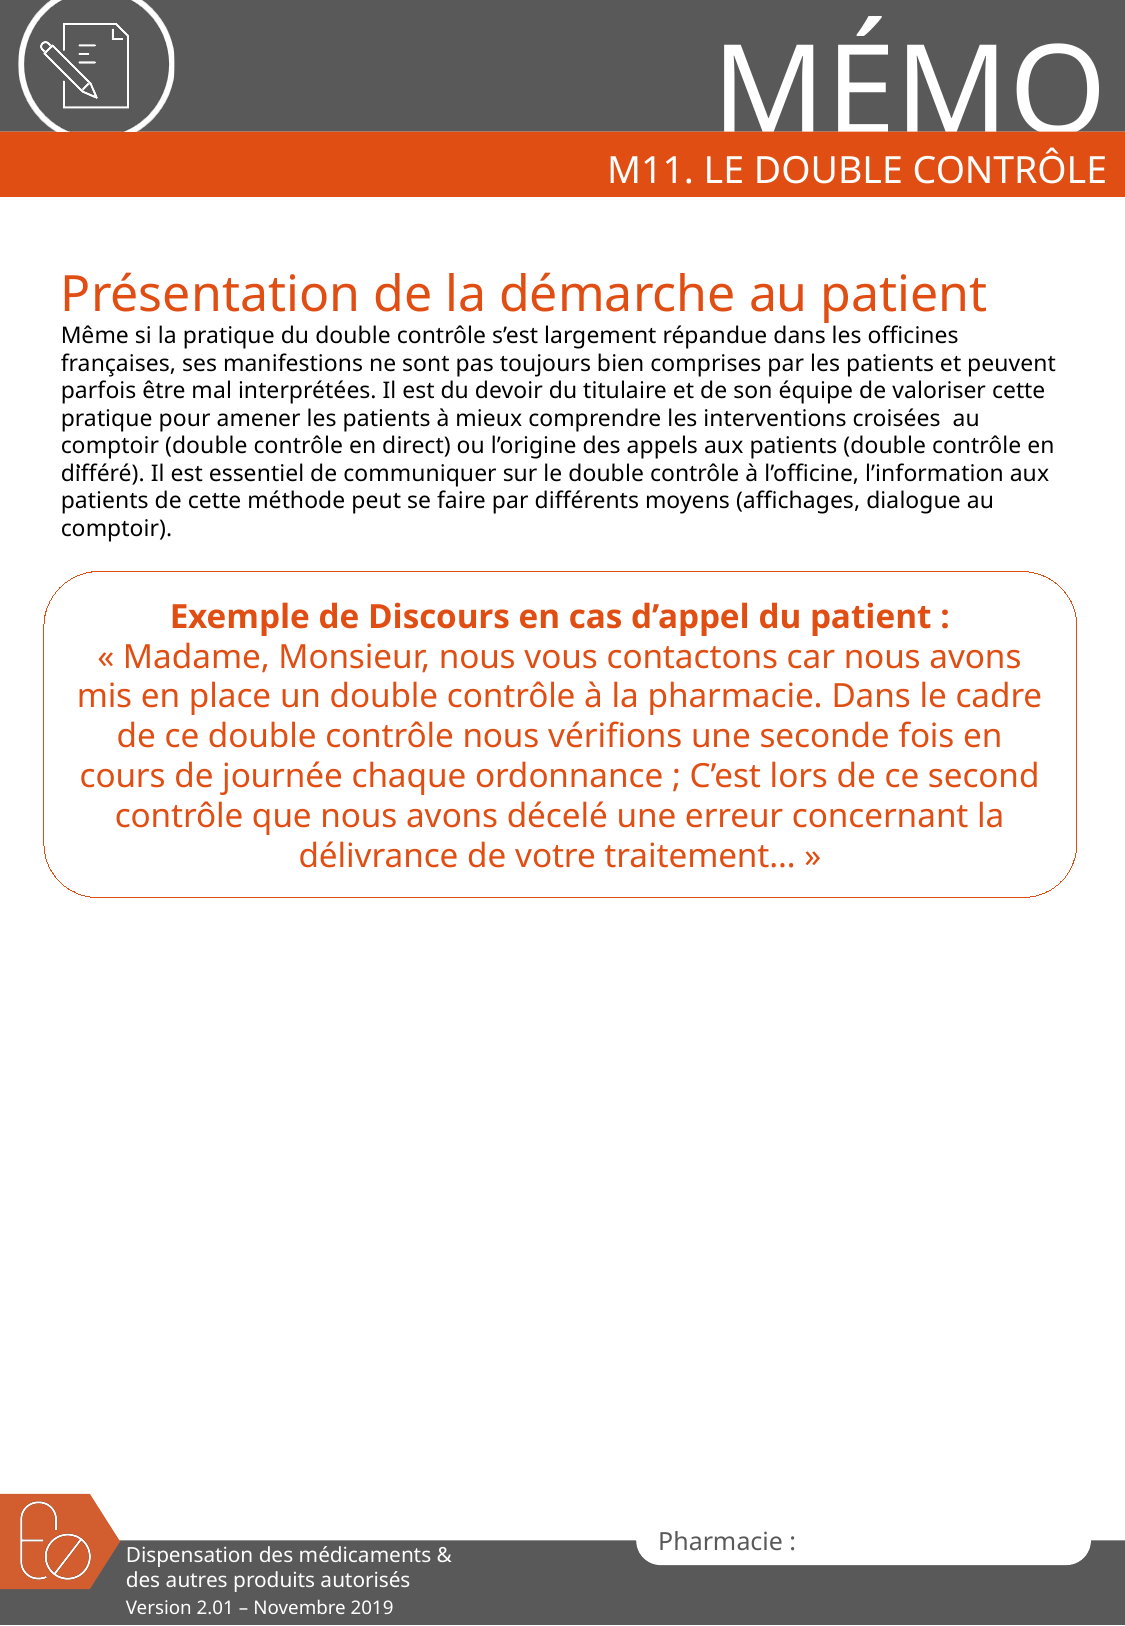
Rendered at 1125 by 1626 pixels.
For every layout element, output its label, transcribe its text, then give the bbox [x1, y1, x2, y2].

picture [8, 1493, 103, 1588]
text_box Exemple de Discours en cas d’appel du patient : « Madame, Monsieur, nous vous contactons car nous avons mis en place un double contrôle à la pharmacie. Dans le cadre de ce double contrôle nous vérifions une seconde fois en cours de journée chaque ordonnance ; C’est lors de ce second contrôle que nous avons décelé une erreur concernant la délivrance de votre traitement… » [43, 571, 1077, 898]
text_box Présentation de la démarche au patient Même si la pratique du double contrôle s’est largement répandue dans les officines françaises, ses manifestions ne sont pas toujours bien comprises par les patients et peuvent parfois être mal interprétées. Il est du devoir du titulaire et de son équipe de valoriser cette pratique pour amener les patients à mieux comprendre les interventions croisées au comptoir (double contrôle en direct) ou l’origine des appels aux patients (double contrôle en différé). Il est essentiel de communiquer sur le double contrôle à l’officine, l’information aux patients de cette méthode peut se faire par différents moyens (affichages, dialogue au comptoir). [46, 253, 1079, 549]
picture [18, 0, 175, 132]
text_box . [60, 438, 1048, 481]
title M11. Le Double Contrôle [33, 142, 1123, 199]
